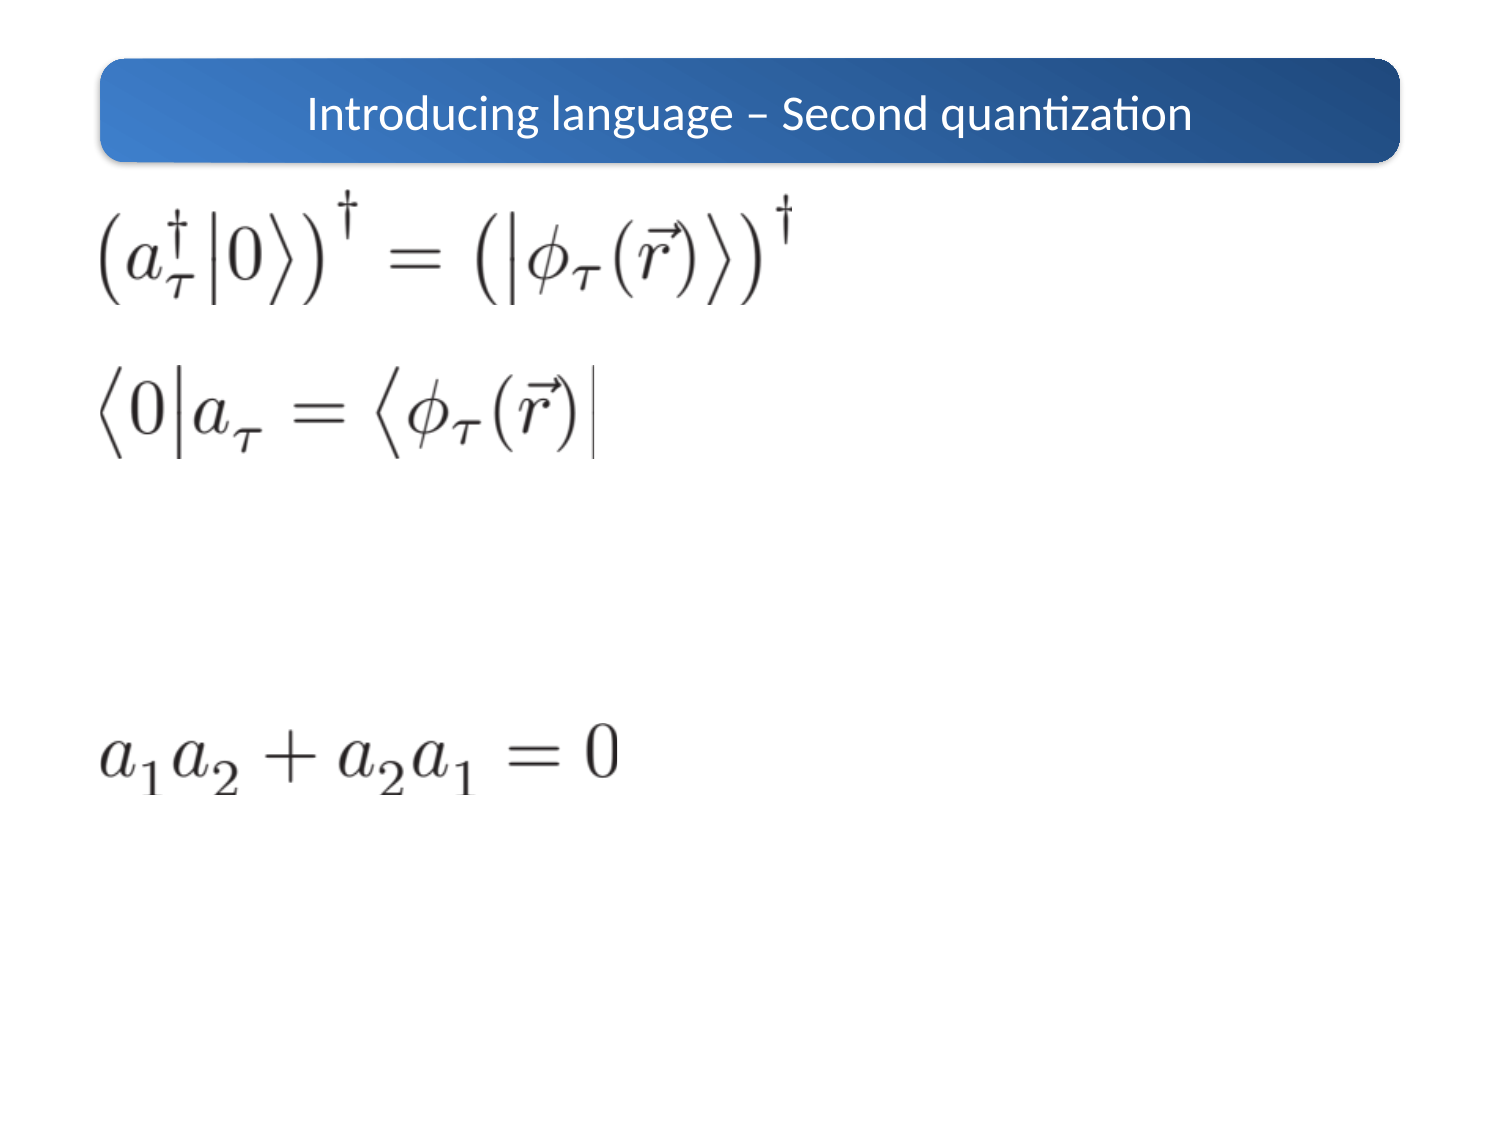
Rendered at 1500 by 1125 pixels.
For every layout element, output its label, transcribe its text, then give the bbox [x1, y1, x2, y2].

picture [100, 723, 618, 795]
picture [100, 364, 595, 460]
picture [100, 189, 793, 305]
text_box Introducing language – Second quantization [99, 58, 1401, 164]
